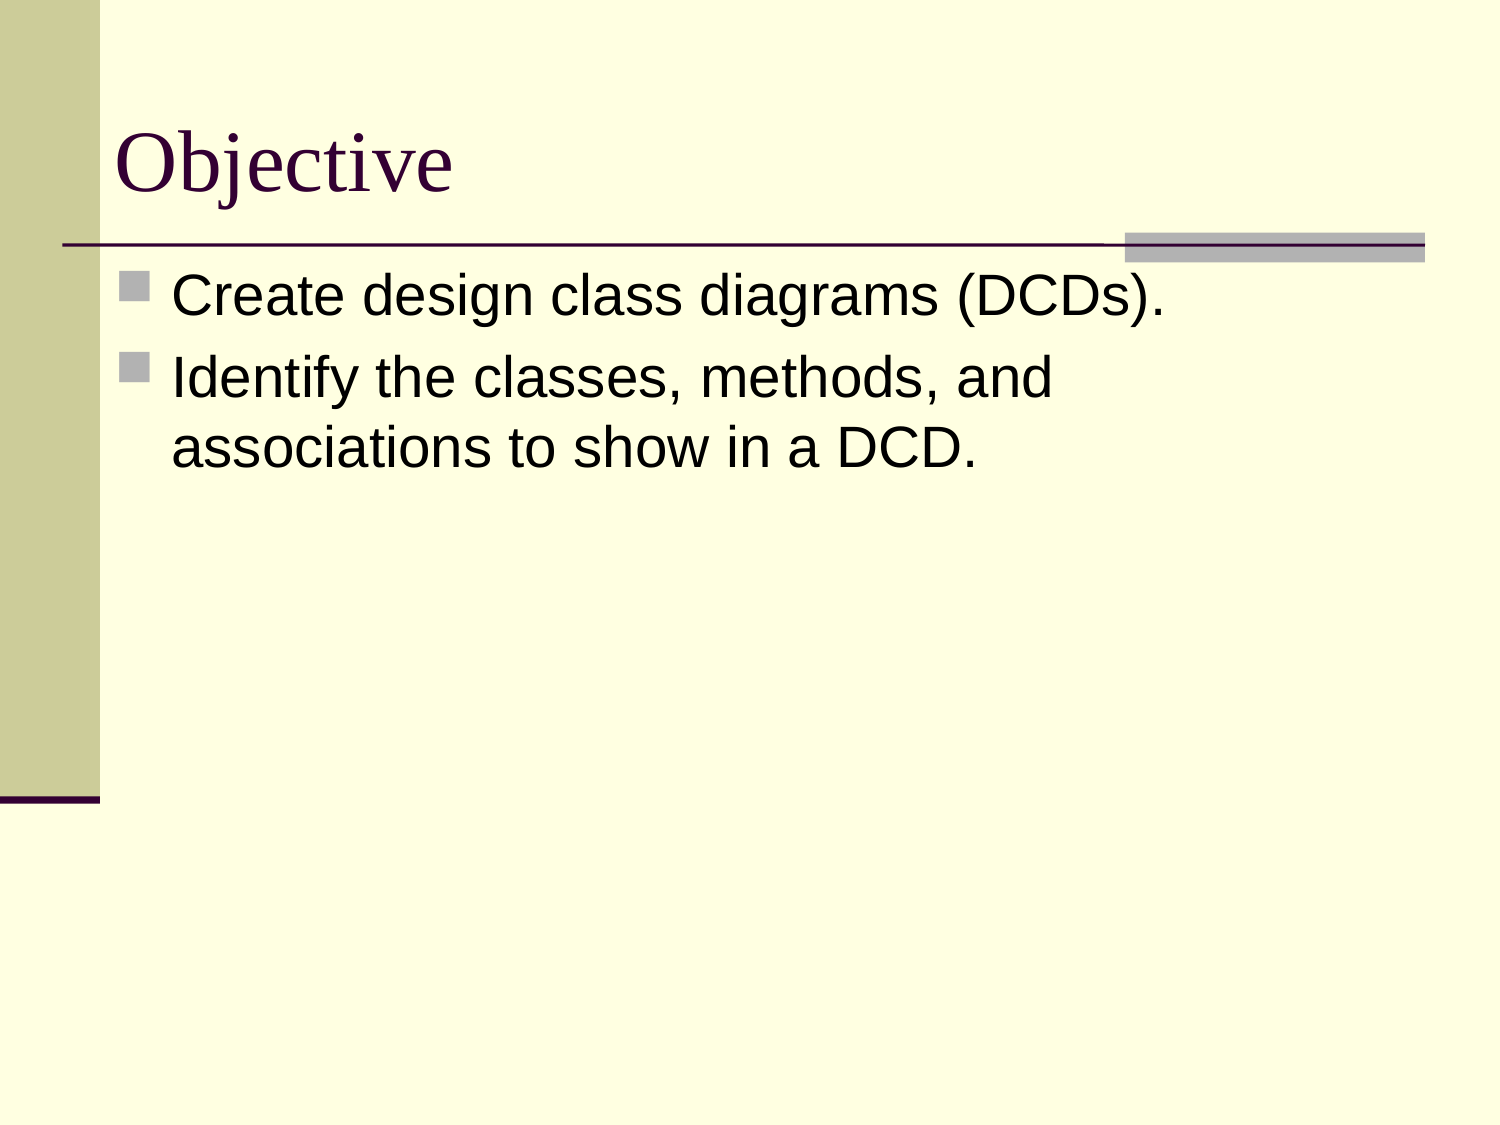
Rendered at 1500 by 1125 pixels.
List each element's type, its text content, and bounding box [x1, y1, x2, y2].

title Objective [99, 62, 1376, 249]
list Create design class diagrams (DCDs). Identify the classes, methods, and associations to show in a DCD. [99, 249, 1376, 994]
